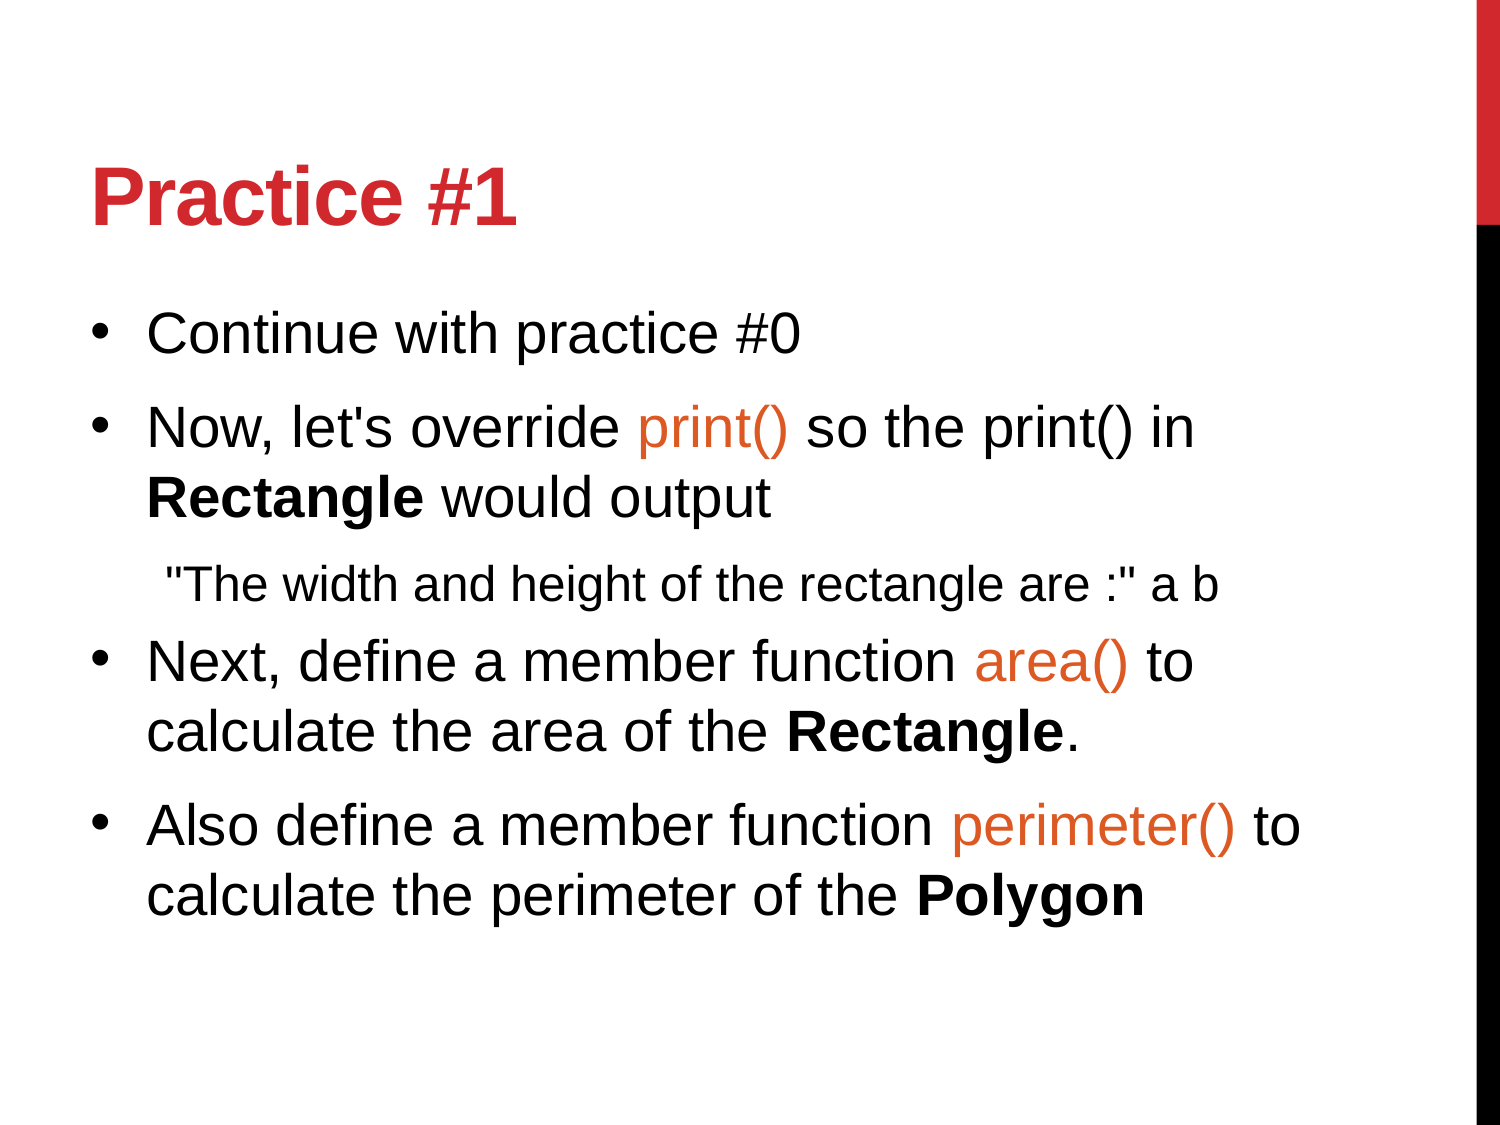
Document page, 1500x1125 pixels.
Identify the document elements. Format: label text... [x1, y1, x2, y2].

list Continue with practice #0 Now, let's override print() so the print() in Rectangle would output "The width and height of the rectangle are :" a b Next, define a member function area() to calculate the area of the Rectangle. Also define a member function perimeter() to calculate the perimeter of the Polygon [75, 287, 1325, 1005]
title Practice #1 [75, 25, 1350, 250]
